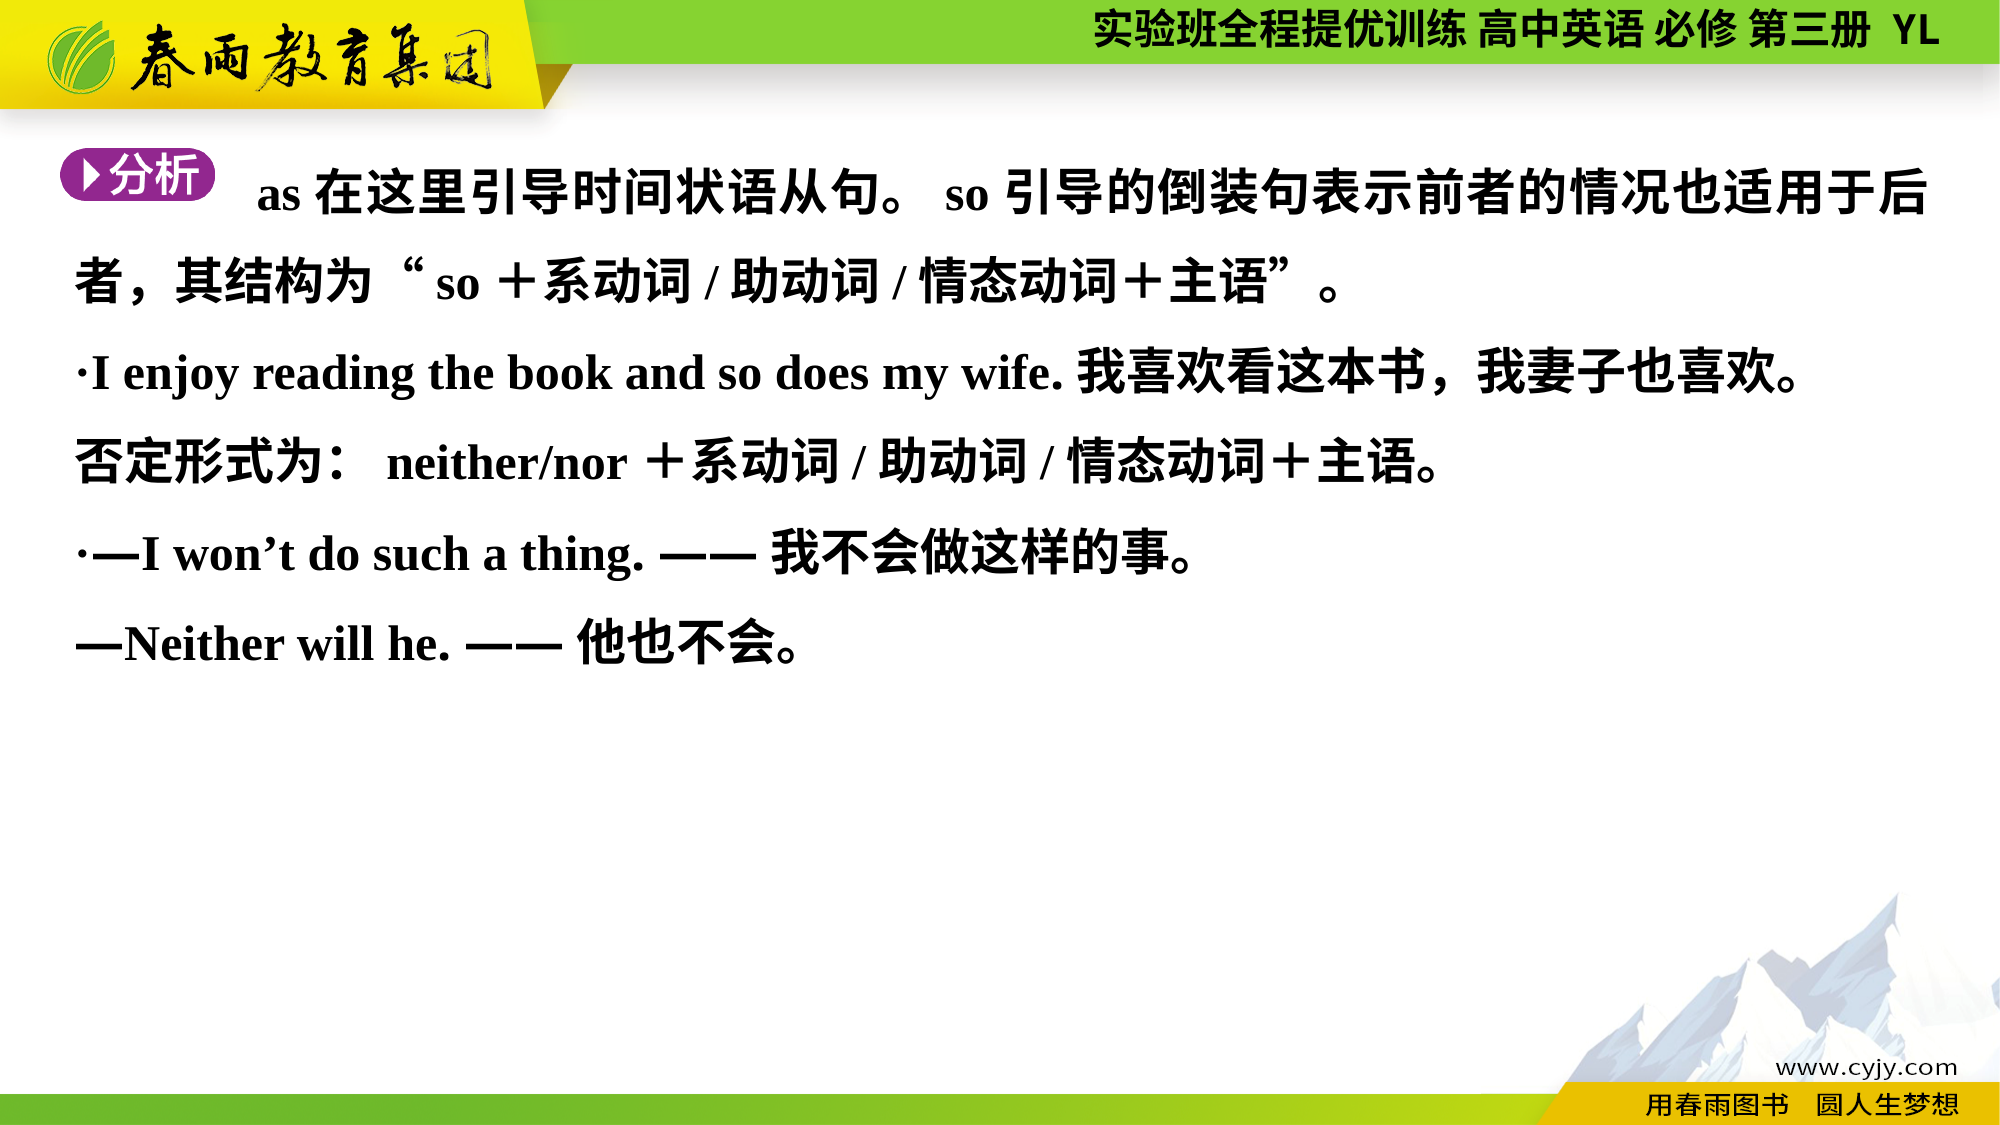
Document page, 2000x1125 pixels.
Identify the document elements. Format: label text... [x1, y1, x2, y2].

list as在这里引导时间状语从句。so引导的倒装句表示前者的情况也适用于后者，其结构为“so＋系动词/助动词/情态动词＋主语”。 ·I enjoy reading the book and so does my wife.我喜欢看这本书，我妻子也喜欢。 否定形式为：neither/nor＋系动词/助动词/情态动词＋主语。 ·—I won’t do such a thing. ——我不会做这样的事。 —Neither will he. ——他也不会。 [59, 122, 1944, 683]
picture [0, 0, 2000, 1125]
